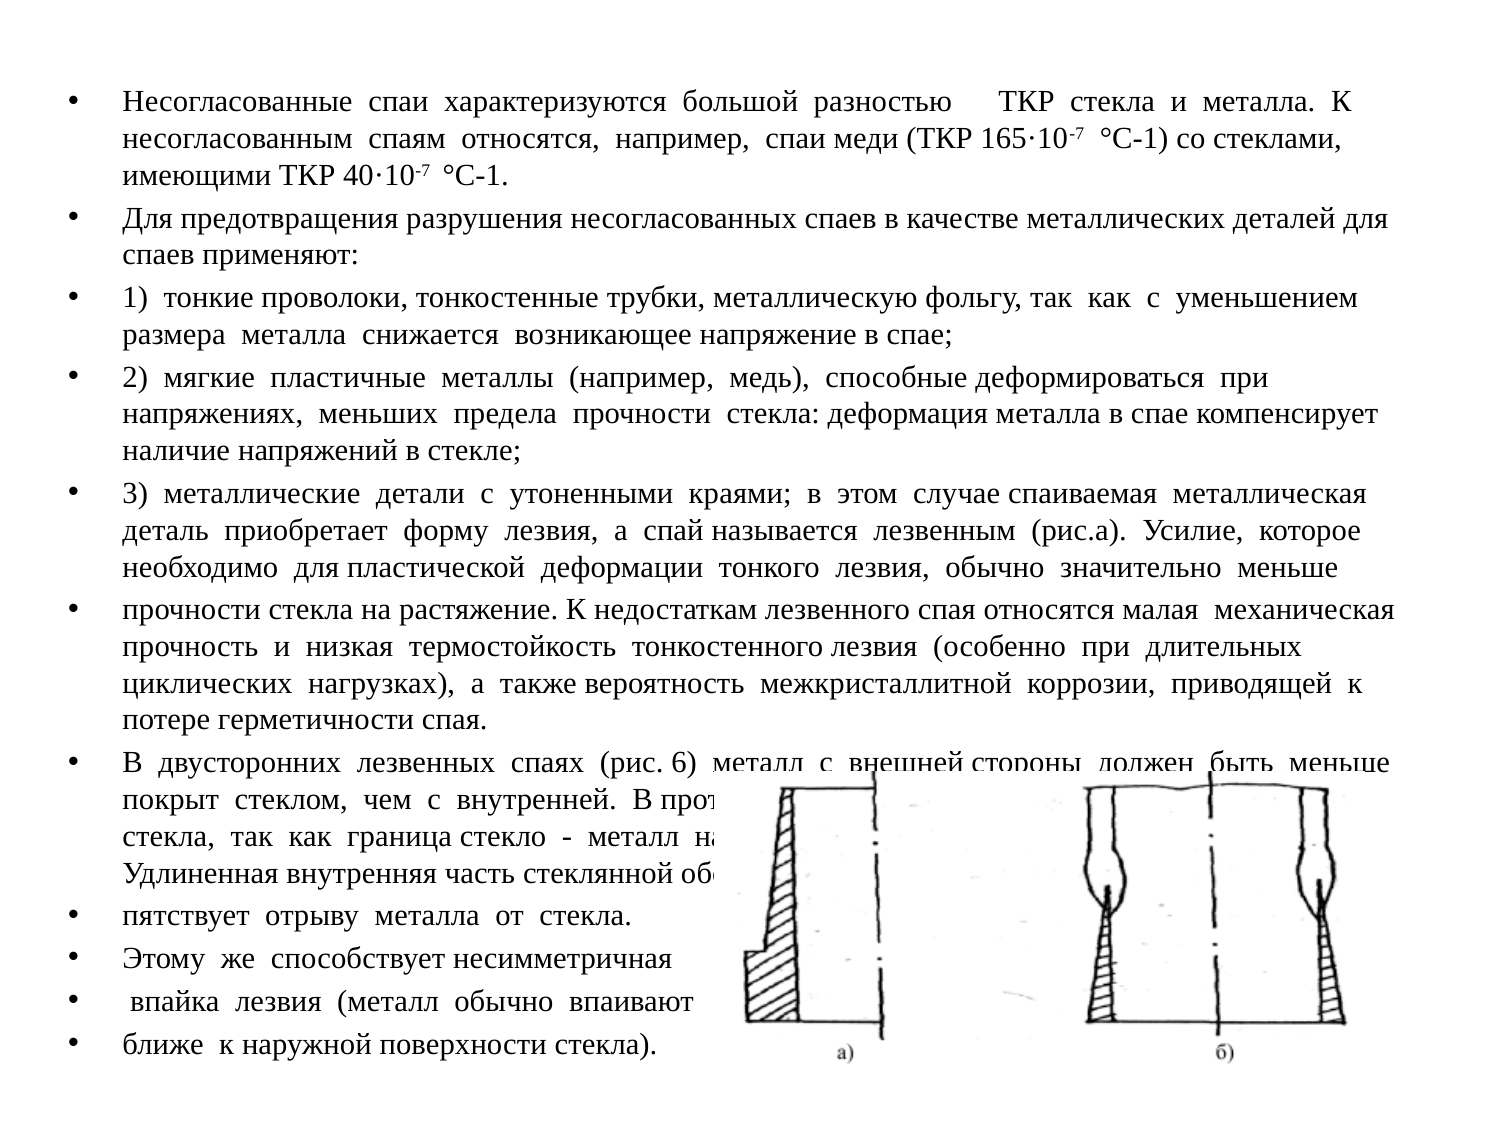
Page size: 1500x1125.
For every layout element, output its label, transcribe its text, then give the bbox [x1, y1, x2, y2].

list Несогласованные спаи характеризуются большой разностью ТКР стекла и металла. К несогласованным спаям относятся, например, спаи меди (ТКР 165·10-7 °С-1) со стеклами, имеющими ТКР 40·10-7 °С-1. Для предотвращения разрушения несогласованных спаев в качестве металлических деталей для спаев применяют: 1) тонкие проволоки, тонкостенные трубки, металлическую фольгу, так как с уменьшением размера металла снижается возникающее напряжение в спае; 2) мягкие пластичные металлы (например, медь), способные деформироваться при напряжениях, меньших предела прочности стекла: деформация металла в спае компенсирует наличие напряжений в стекле; 3) металлические детали с утоненными краями; в этом случае спаиваемая металлическая деталь приобретает форму лезвия, а спай называется лезвенным (рис.а). Усилие, которое необходимо для пластической деформации тонкого лезвия, обычно значительно меньше прочности стекла на растяжение. К недостаткам лезвенного спая относятся малая механическая прочность и низкая термостойкость тонкостенного лезвия (особенно при длительных циклических нагрузках), а также вероятность межкристаллитной коррозии, приводящей к потере герметичности спая. В двусторонних лезвенных спаях (рис. 6) металл с внешней стороны должен быть меньше покрыт стеклом, чем с внутренней. В противном случае произойдет отрыв металла от стекла, так как граница стекло - металл находится под напряжением растяжения. Удлиненная внутренняя часть стеклянной оболочки, которая напряжена на сжатие, пре- пятствует отрыву металла от стекла. Этому же способствует несимметричная впайка лезвия (металл обычно впаивают ближе к наружной поверхности стекла). [53, 73, 1437, 1078]
picture [714, 771, 1365, 1078]
